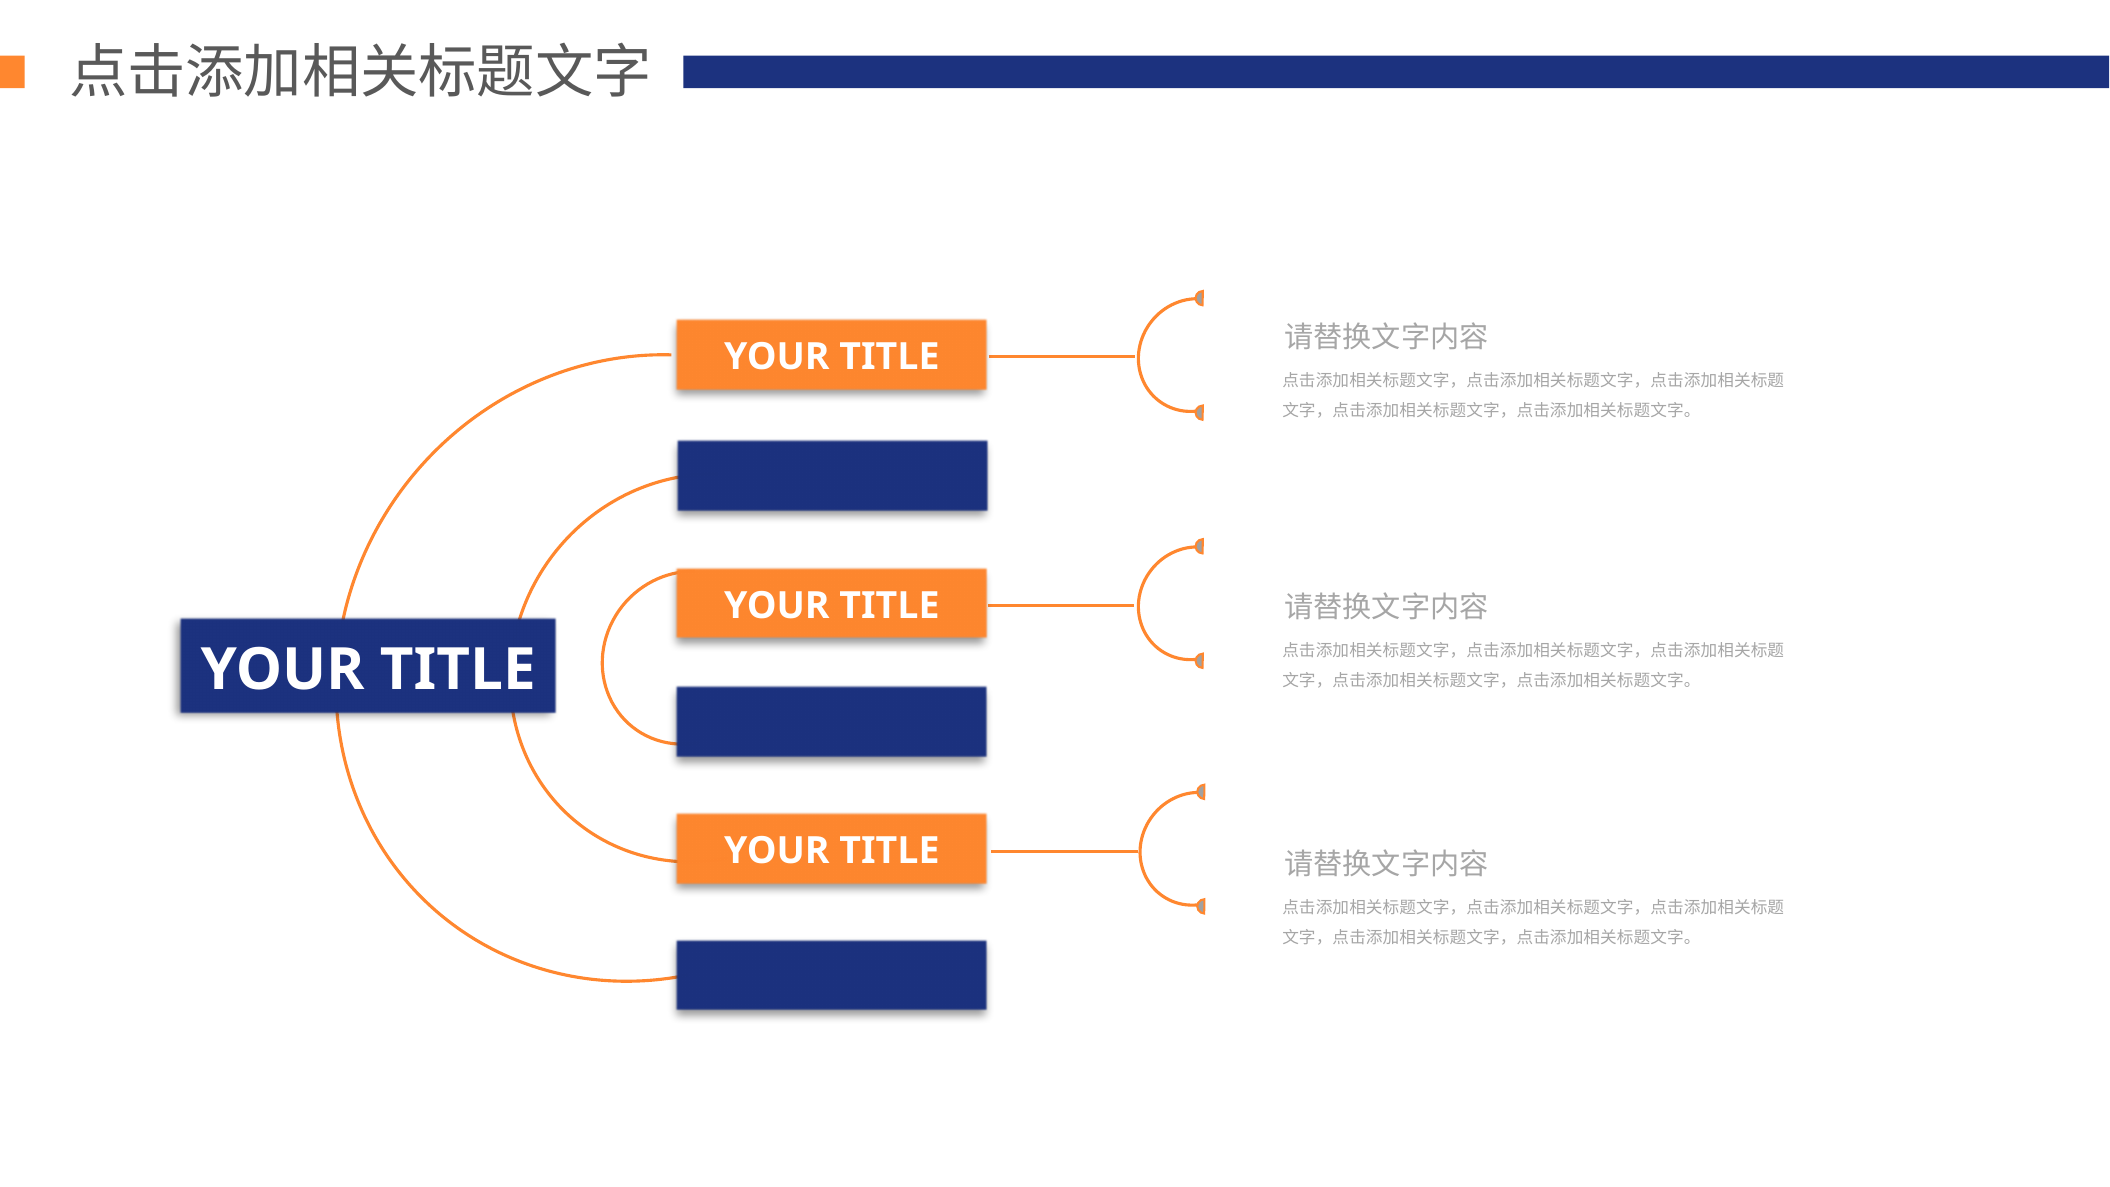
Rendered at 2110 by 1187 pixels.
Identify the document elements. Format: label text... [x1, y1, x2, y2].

text_box YOUR TITLE [181, 619, 555, 713]
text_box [988, 290, 1249, 420]
text_box 点击添加相关标题文字 [54, 26, 667, 112]
text_box [514, 478, 675, 862]
text_box [601, 573, 675, 744]
text_box 请替换文字内容 [1268, 303, 1667, 362]
text_box [343, 354, 670, 616]
text_box 点击添加相关标题文字，点击添加相关标题文字，点击添加相关标题文字，点击添加相关标题文字，点击添加相关标题文字。 [1268, 622, 1811, 697]
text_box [675, 318, 989, 1011]
text_box 点击添加相关标题文字，点击添加相关标题文字，点击添加相关标题文字，点击添加相关标题文字，点击添加相关标题文字。 [1268, 880, 1811, 955]
text_box [337, 722, 675, 982]
text_box 请替换文字内容 [1268, 572, 1667, 631]
text_box 点击添加相关标题文字，点击添加相关标题文字，点击添加相关标题文字，点击添加相关标题文字，点击添加相关标题文字。 [1268, 352, 1811, 427]
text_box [989, 539, 1249, 668]
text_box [991, 784, 1250, 914]
text_box 请替换文字内容 [1268, 830, 1667, 889]
